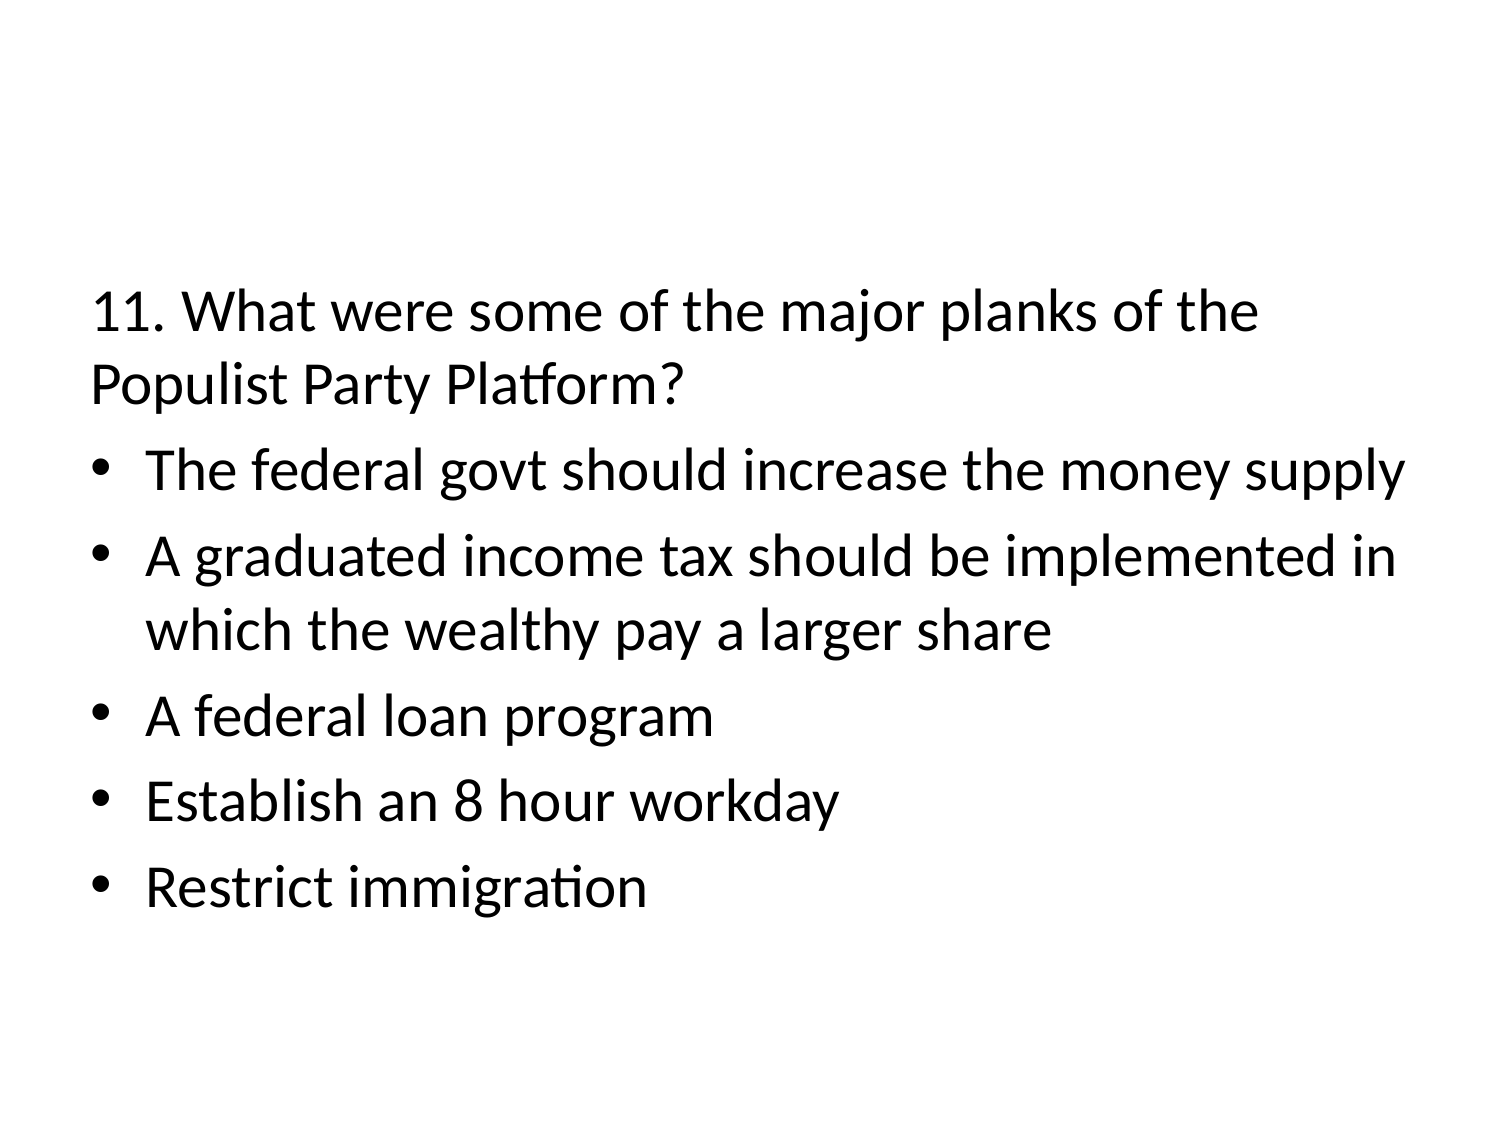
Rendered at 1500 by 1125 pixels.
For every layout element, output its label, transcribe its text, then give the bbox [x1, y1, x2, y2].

list 11. What were some of the major planks of the Populist Party Platform? The federal govt should increase the money supply A graduated income tax should be implemented in which the wealthy pay a larger share A federal loan program Establish an 8 hour workday Restrict immigration [75, 262, 1425, 1005]
